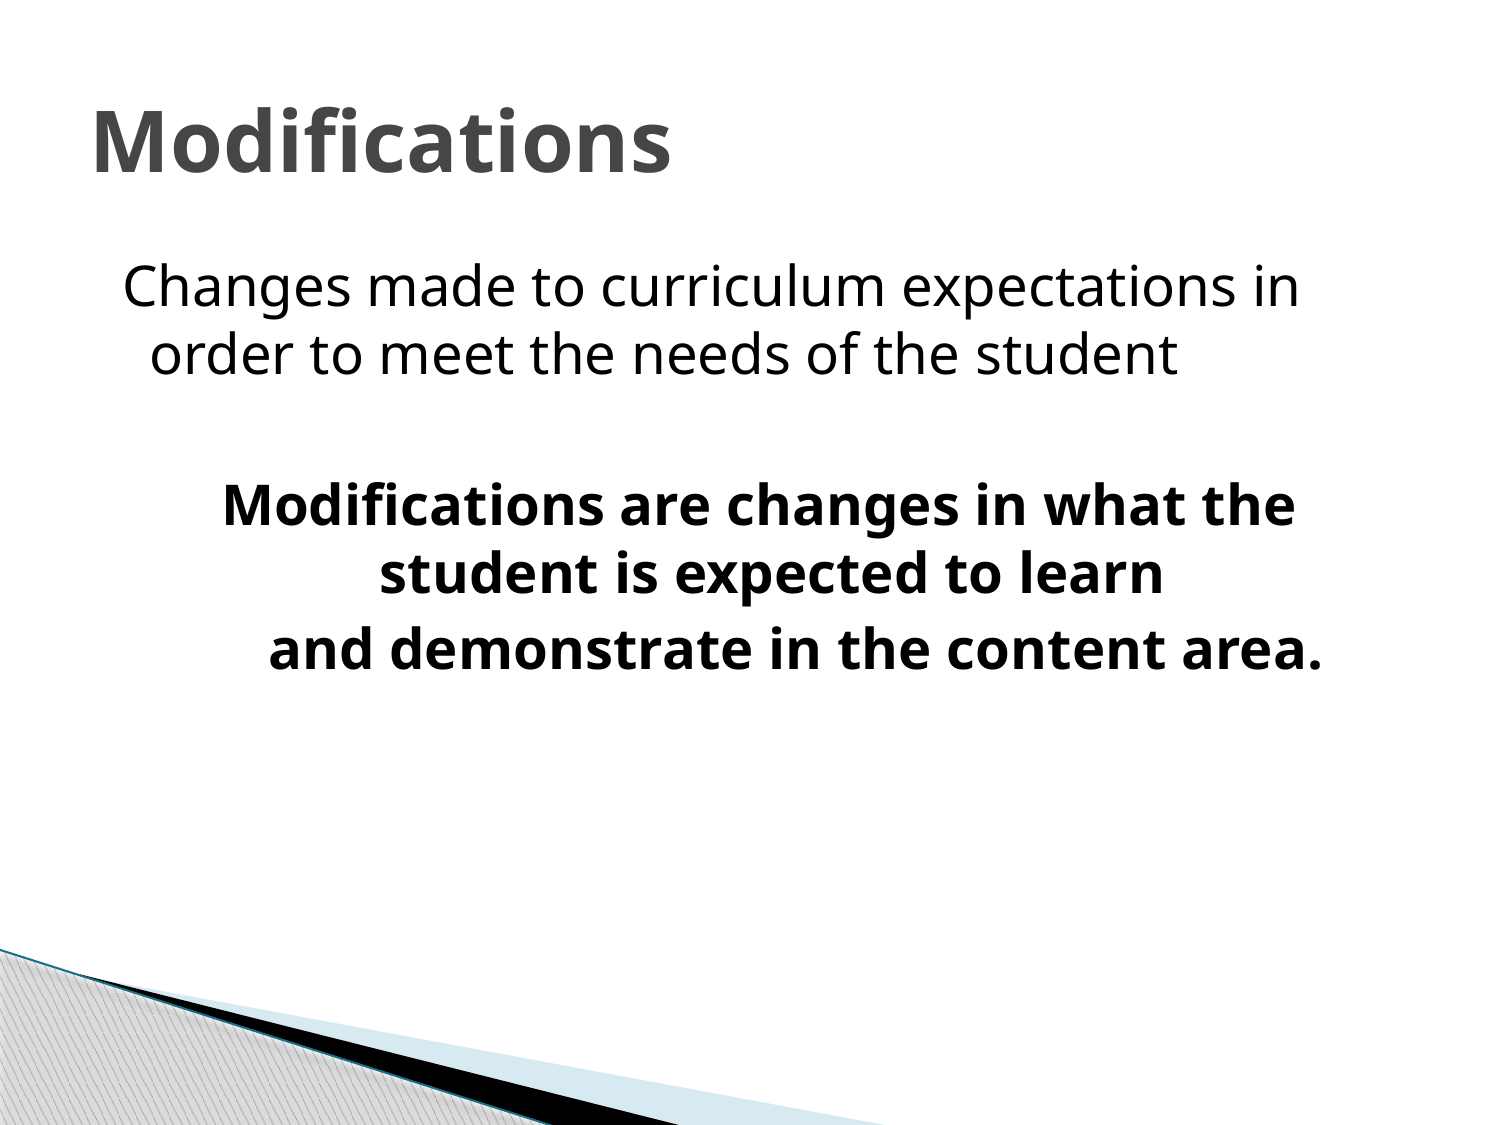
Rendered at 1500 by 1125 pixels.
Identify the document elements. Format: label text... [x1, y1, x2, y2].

title Modifications [75, 45, 1425, 233]
list Changes made to curriculum expectations in order to meet the needs of the student Modifications are changes in what the student is expected to learn and demonstrate in the content area. [75, 243, 1425, 986]
